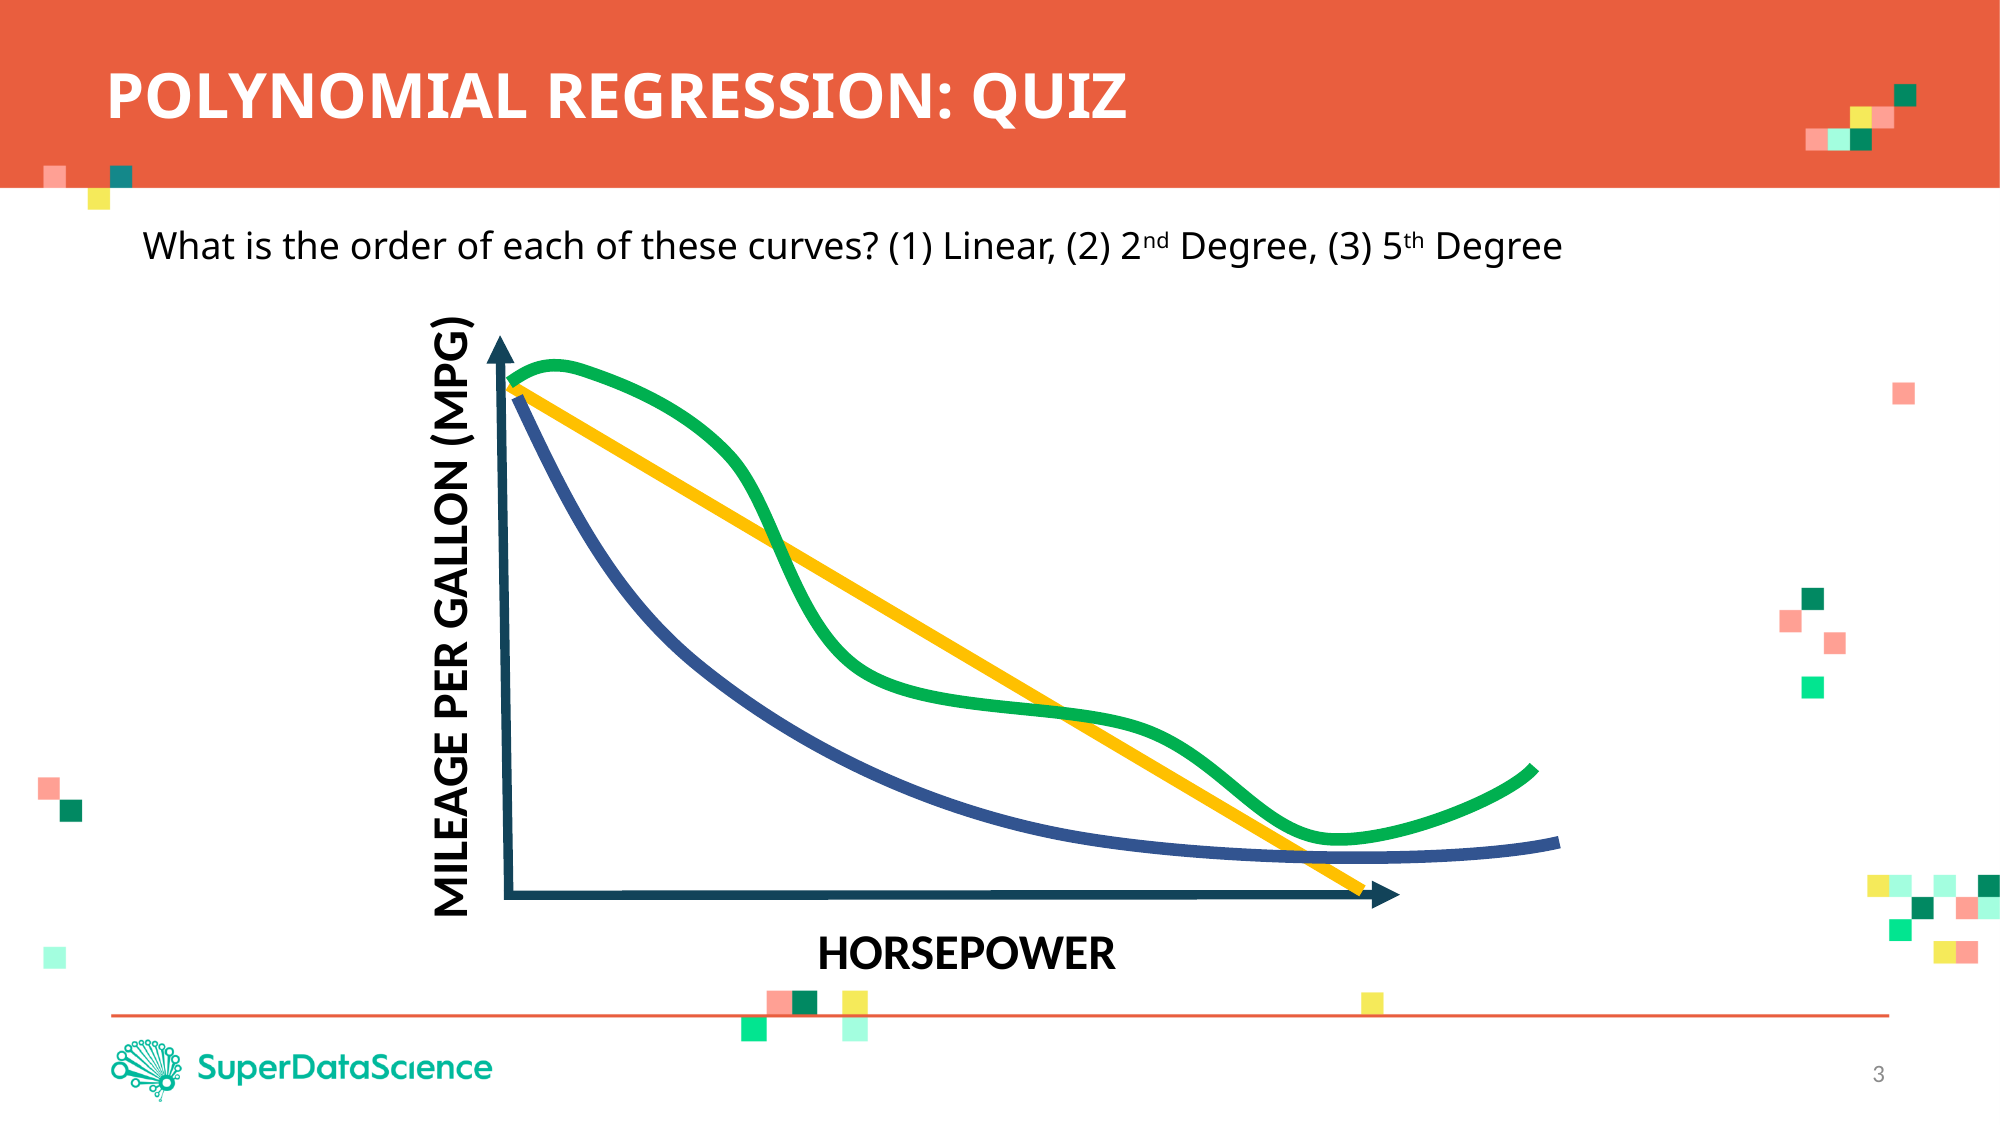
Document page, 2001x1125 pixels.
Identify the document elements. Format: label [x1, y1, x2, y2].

text_box [499, 335, 509, 900]
picture [0, 0, 2000, 1125]
text_box [508, 385, 1363, 891]
